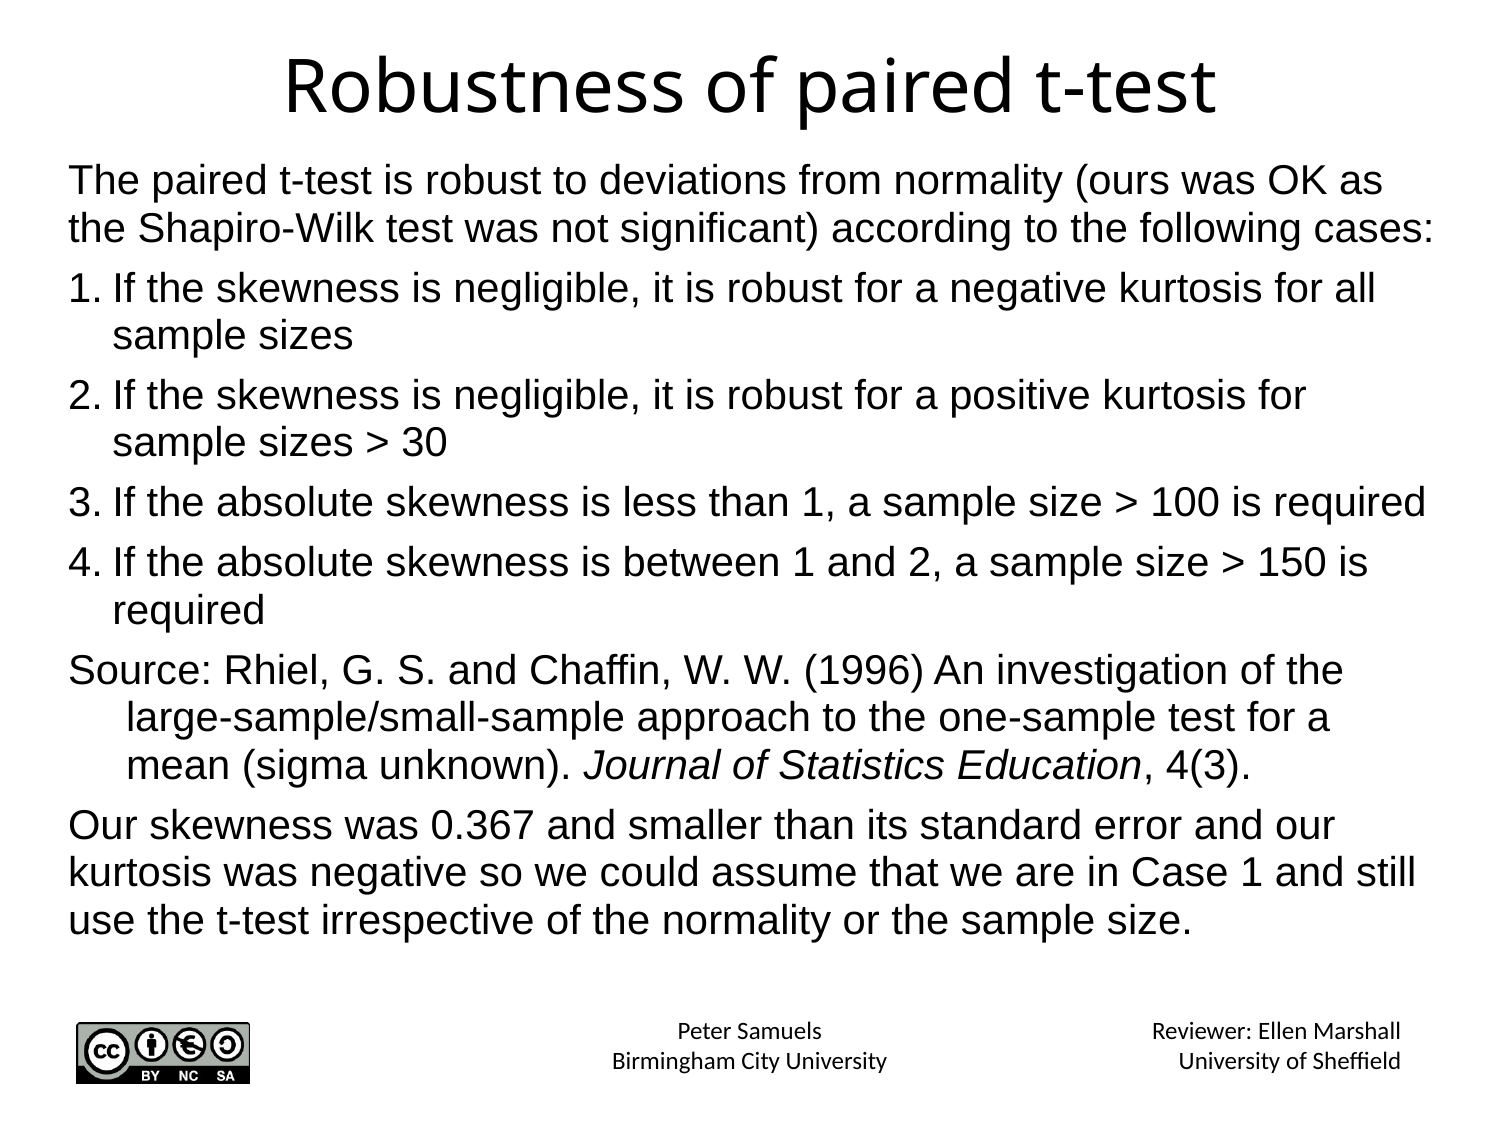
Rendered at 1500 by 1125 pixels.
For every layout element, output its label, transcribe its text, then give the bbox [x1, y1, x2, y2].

title Robustness of paired t-test [75, 30, 1425, 135]
picture [76, 1022, 251, 1084]
text_box Peter Samuels Birmingham City University [549, 1007, 951, 1083]
text_box Reviewer: Ellen Marshall University of Sheffield [1038, 1007, 1417, 1083]
list The paired t-test is robust to deviations from normality (ours was OK as the Shapiro-Wilk test was not significant) according to the following cases: If the skewness is negligible, it is robust for a negative kurtosis for all sample sizes If the skewness is negligible, it is robust for a positive kurtosis for sample sizes > 30 If the absolute skewness is less than 1, a sample size > 100 is required If the absolute skewness is between 1 and 2, a sample size > 150 is required Source: Rhiel, G. S. and Chaffin, W. W. (1996) An investigation of the large-sample/small-sample approach to the one-sample test for a mean (sigma unknown). Journal of Statistics Education, 4(3). Our skewness was 0.367 and smaller than its standard error and our kurtosis was negative so we could assume that we are in Case 1 and still use the t-test irrespective of the normality or the sample size. [53, 149, 1459, 953]
